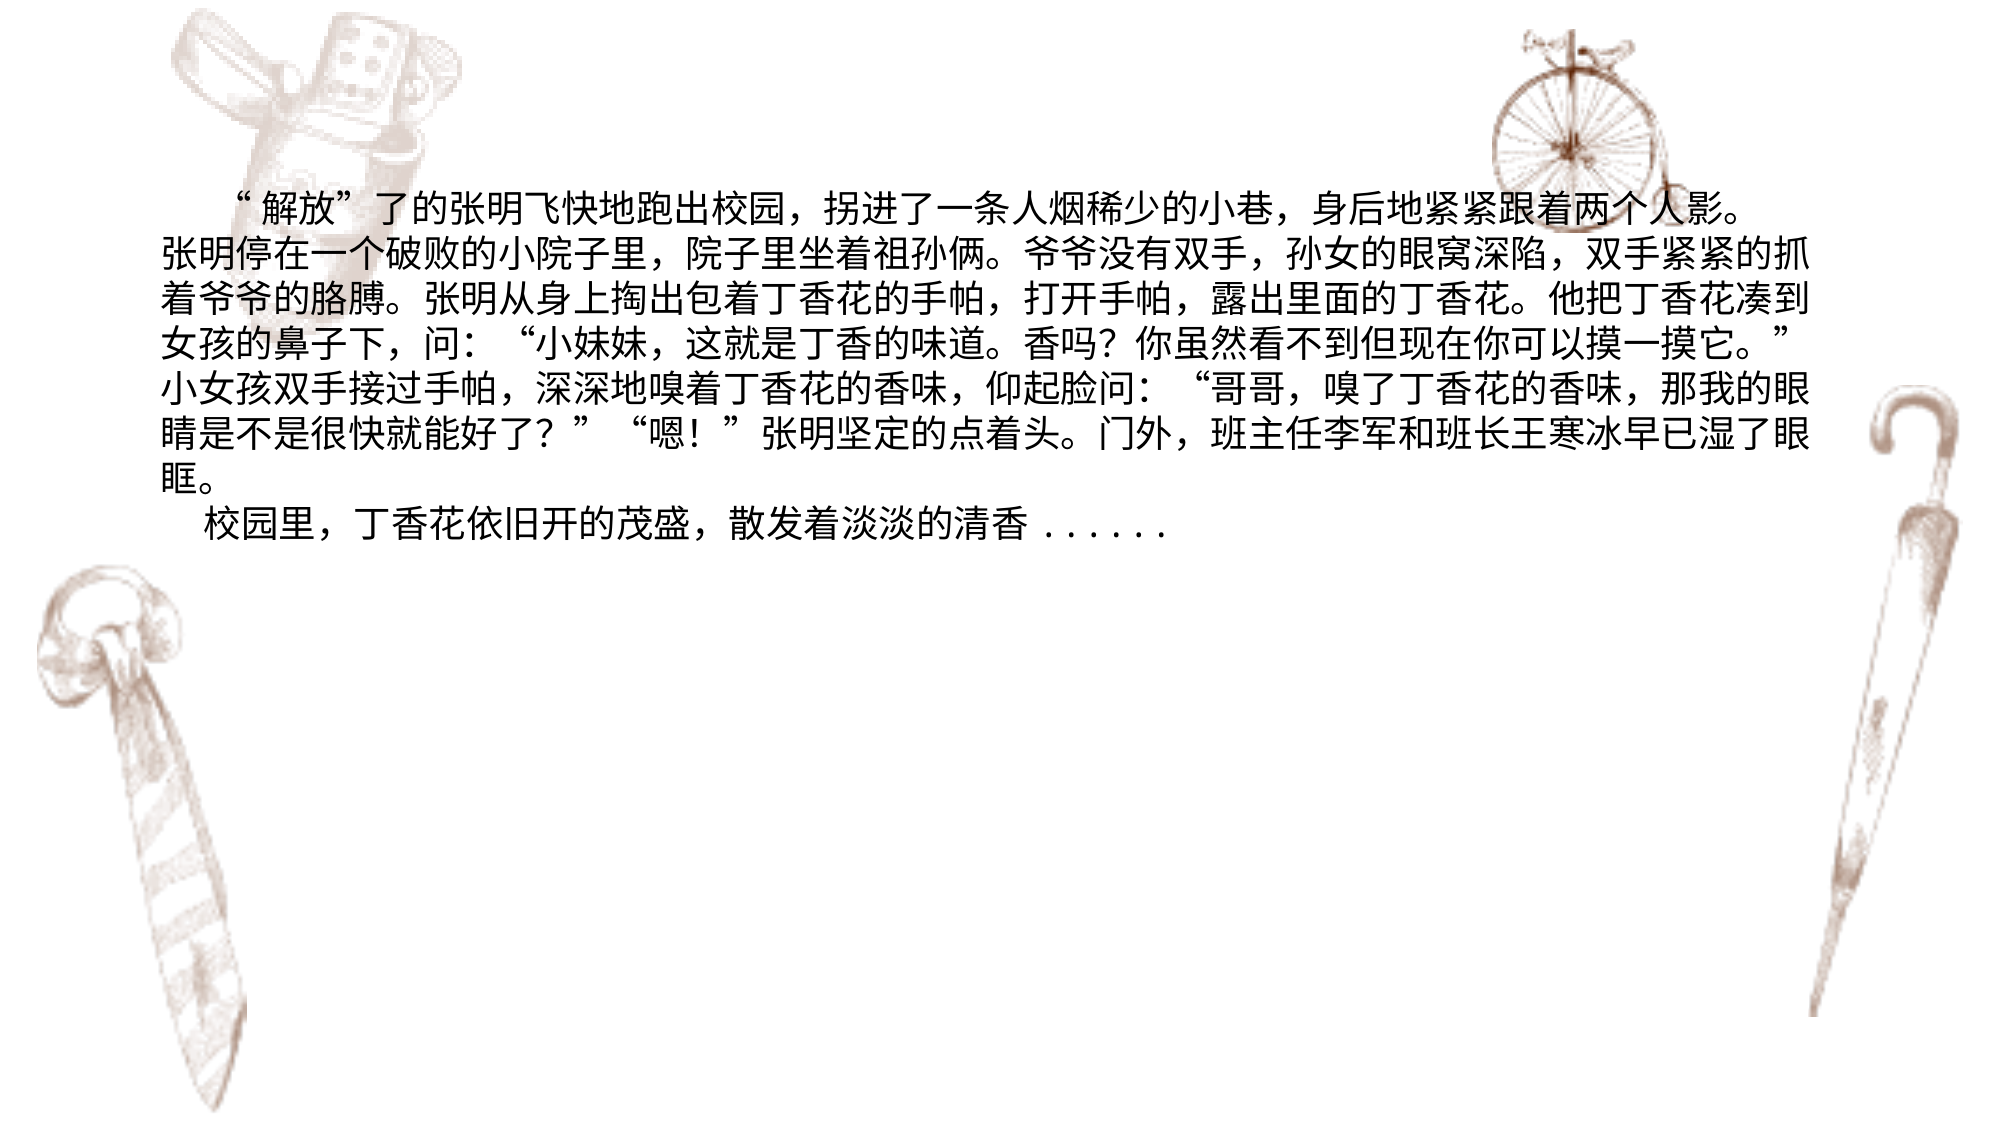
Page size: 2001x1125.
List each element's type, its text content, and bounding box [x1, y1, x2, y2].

picture [1808, 385, 1963, 1017]
picture [171, 8, 462, 177]
picture [1492, 29, 1696, 177]
text_box “解放”了的张明飞快地跑出校园，拐进了一条人烟稀少的小巷，身后地紧紧跟着两个人影。 张明停在一个破败的小院子里，院子里坐着祖孙俩。爷爷没有双手，孙女的眼窝深陷，双手紧紧的抓着爷爷的胳膊。张明从身上掏出包着丁香花的手帕，打开手帕，露出里面的丁香花。他把丁香花凑到女孩的鼻子下，问：“小妹妹，这就是丁香的味道。香吗？你虽然看不到但现在你可以摸一摸它。”小女孩双手接过手帕，深深地嗅着丁香花的香味，仰起脸问：“哥哥，嗅了丁香花的香味，那我的眼睛是不是很快就能好了？”“嗯！”张明坚定的点着头。门外，班主任李军和班长王寒冰早已湿了眼眶。 校园里，丁香花依旧开的茂盛，散发着淡淡的清香...... [145, 177, 1830, 597]
picture [37, 563, 247, 1117]
